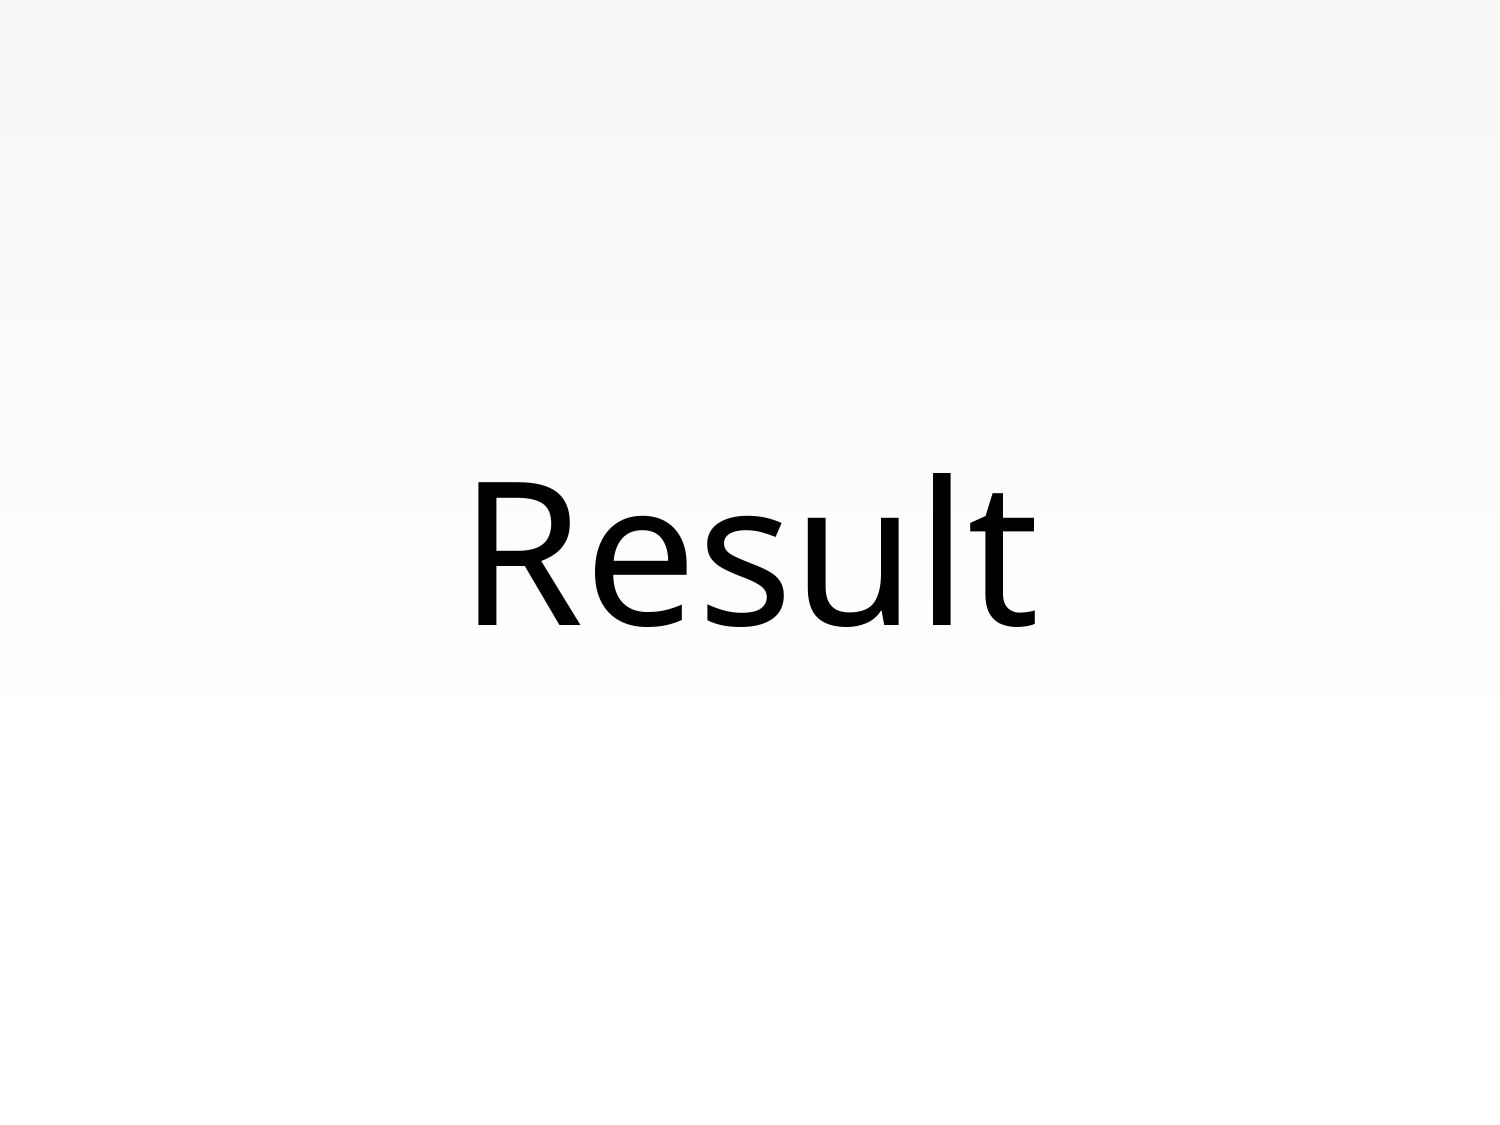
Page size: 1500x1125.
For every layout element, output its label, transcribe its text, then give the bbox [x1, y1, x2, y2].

title Result [75, 45, 1425, 1047]
